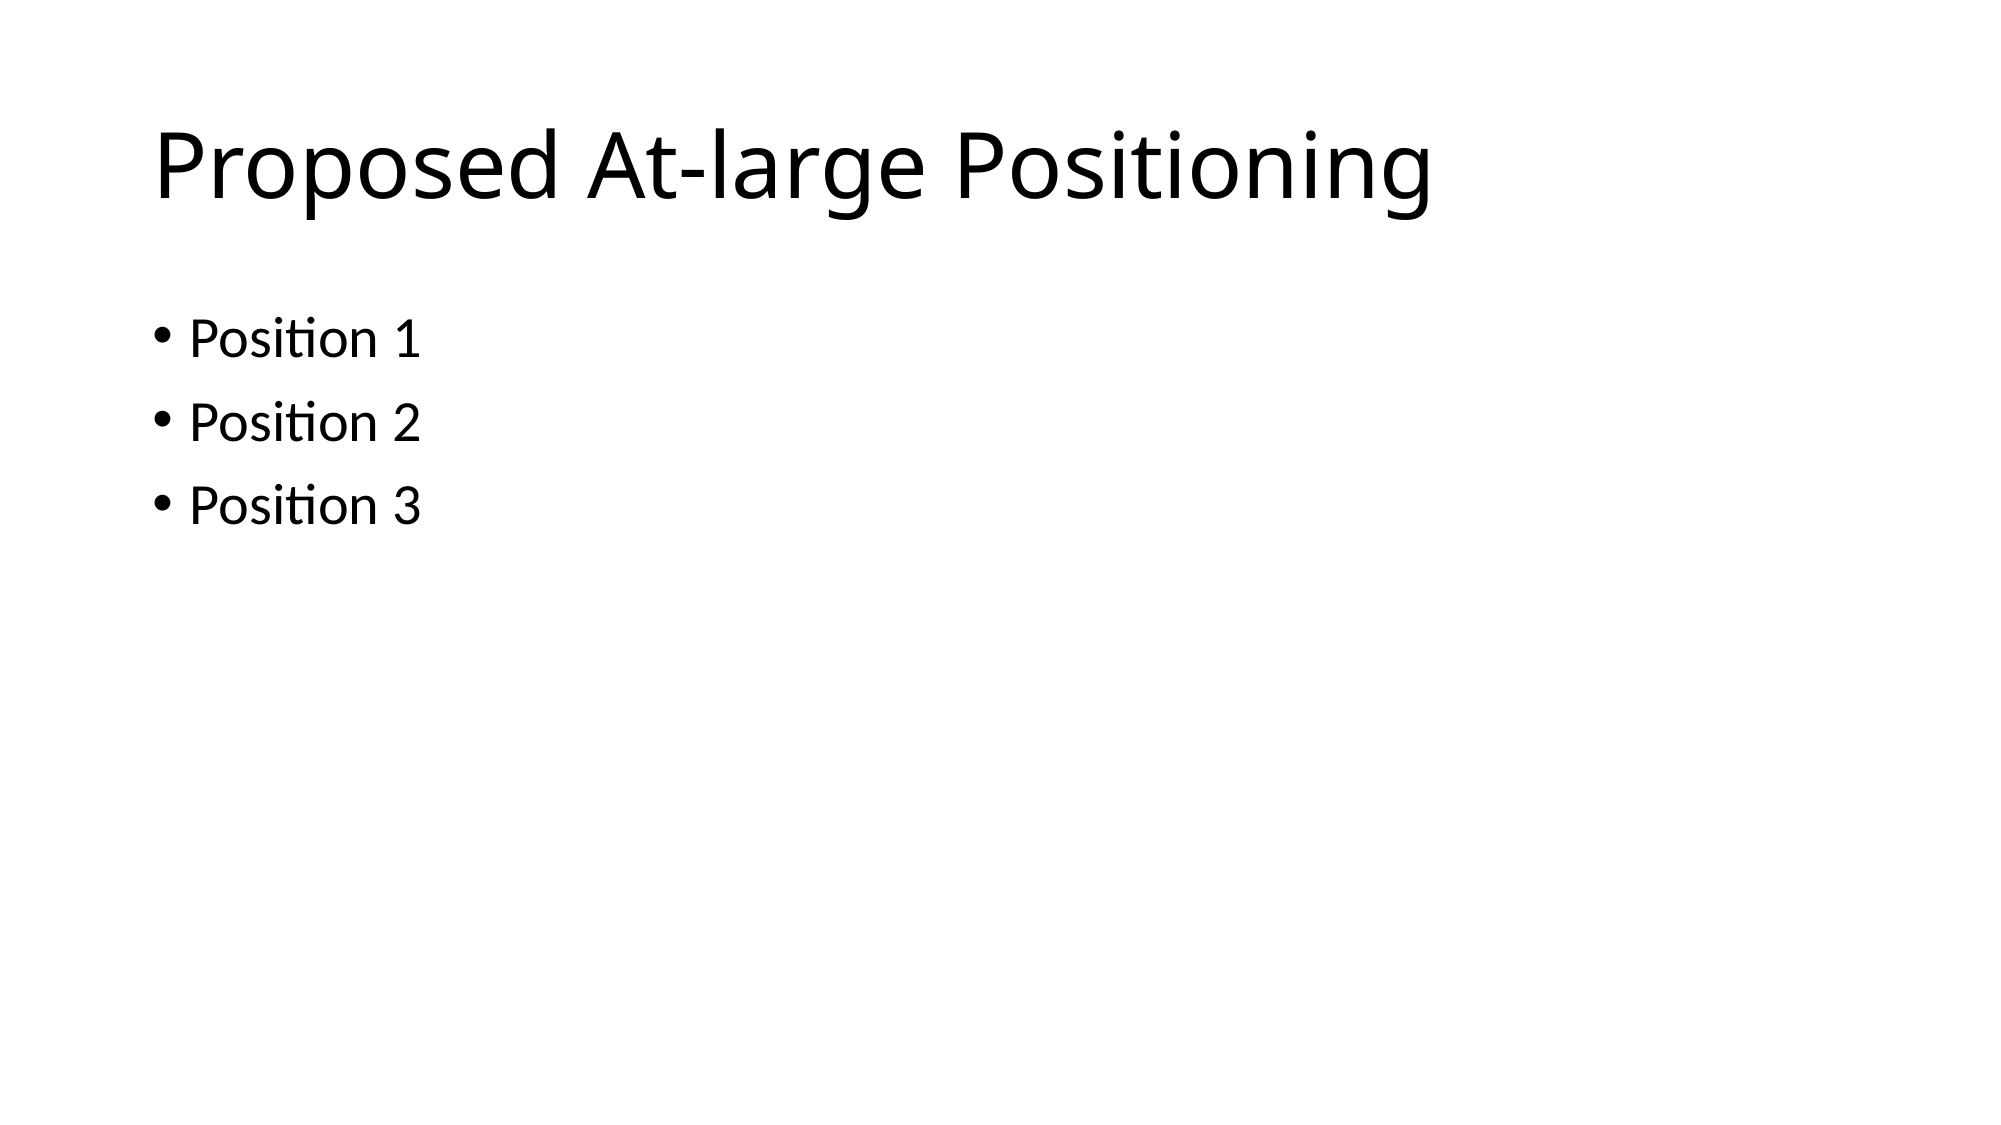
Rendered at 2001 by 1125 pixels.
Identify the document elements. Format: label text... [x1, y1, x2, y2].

list Position 1 Position 2 Position 3 [137, 299, 1863, 1014]
title Proposed At-large Positioning [137, 59, 1863, 278]
